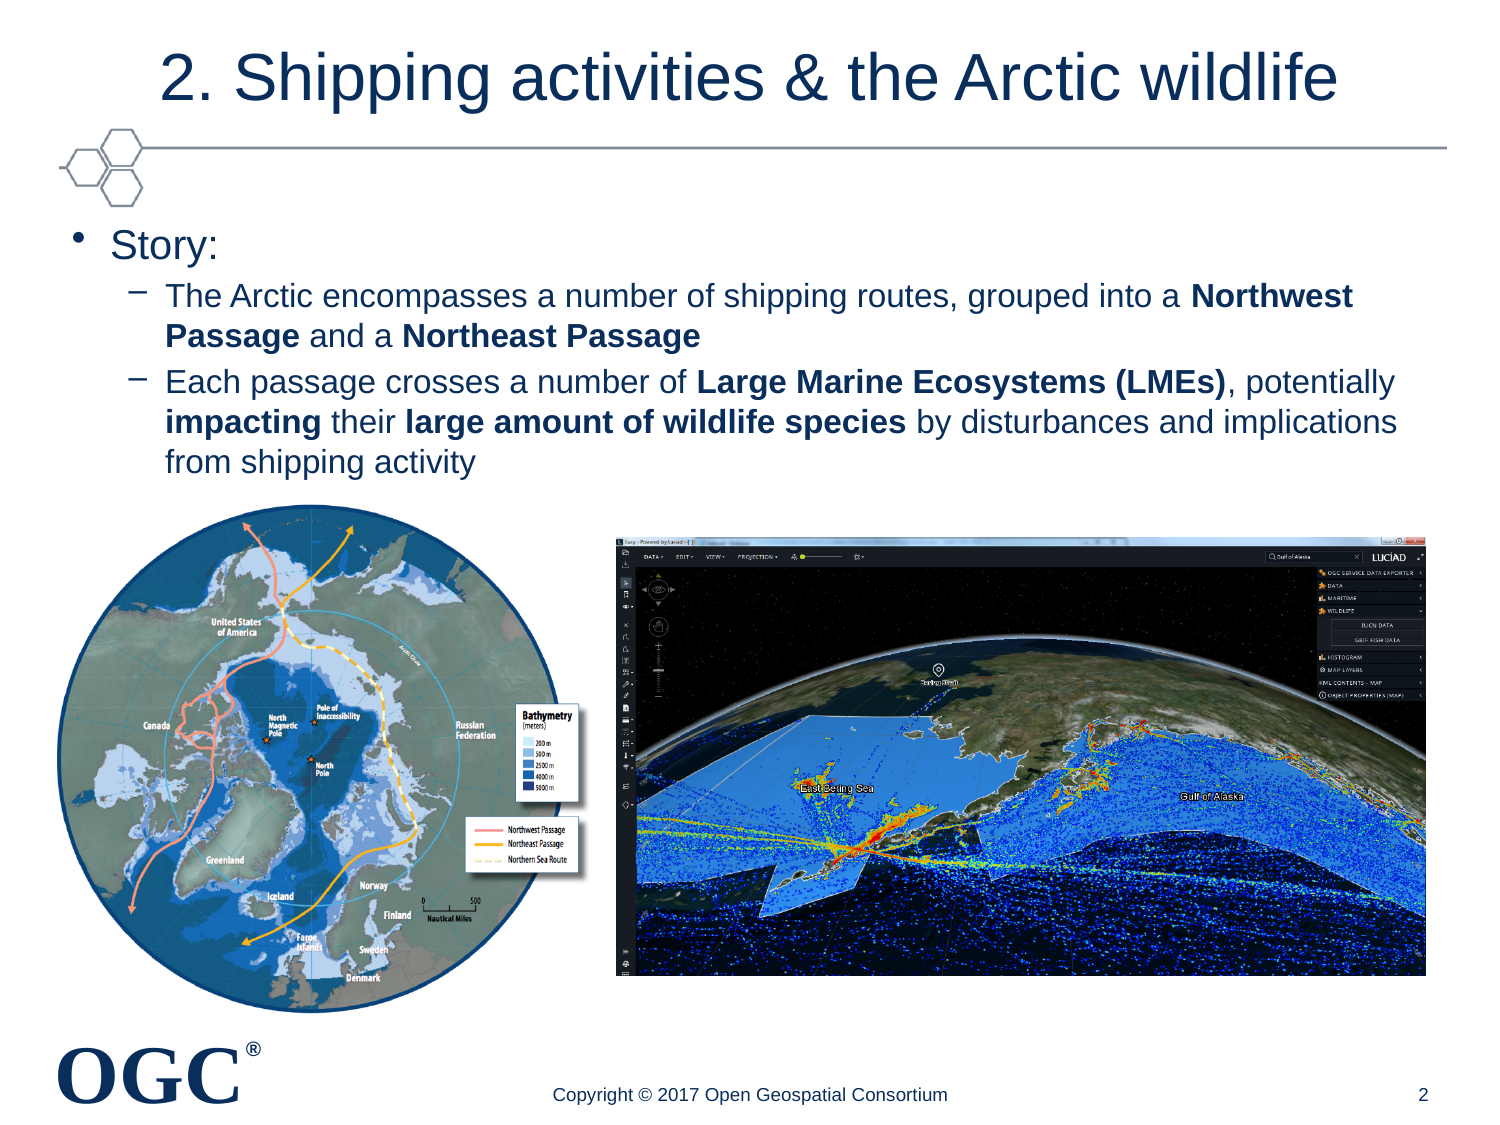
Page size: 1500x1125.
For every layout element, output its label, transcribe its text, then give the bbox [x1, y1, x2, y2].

title 2. Shipping activities & the Arctic wildlife [37, 22, 1463, 136]
picture [48, 499, 590, 1014]
footer Copyright © 2017 Open Geospatial Consortium [487, 1074, 1013, 1113]
list Story: The Arctic encompasses a number of shipping routes, grouped into a Northwest Passage and a Northeast Passage Each passage crosses a number of Large Marine Ecosystems (LMEs), potentially impacting their large amount of wildlife species by disturbances and implications from shipping activity [56, 209, 1445, 1013]
picture [616, 537, 1427, 977]
picture [59, 136, 1447, 208]
slide_number 2 [1130, 1074, 1444, 1113]
